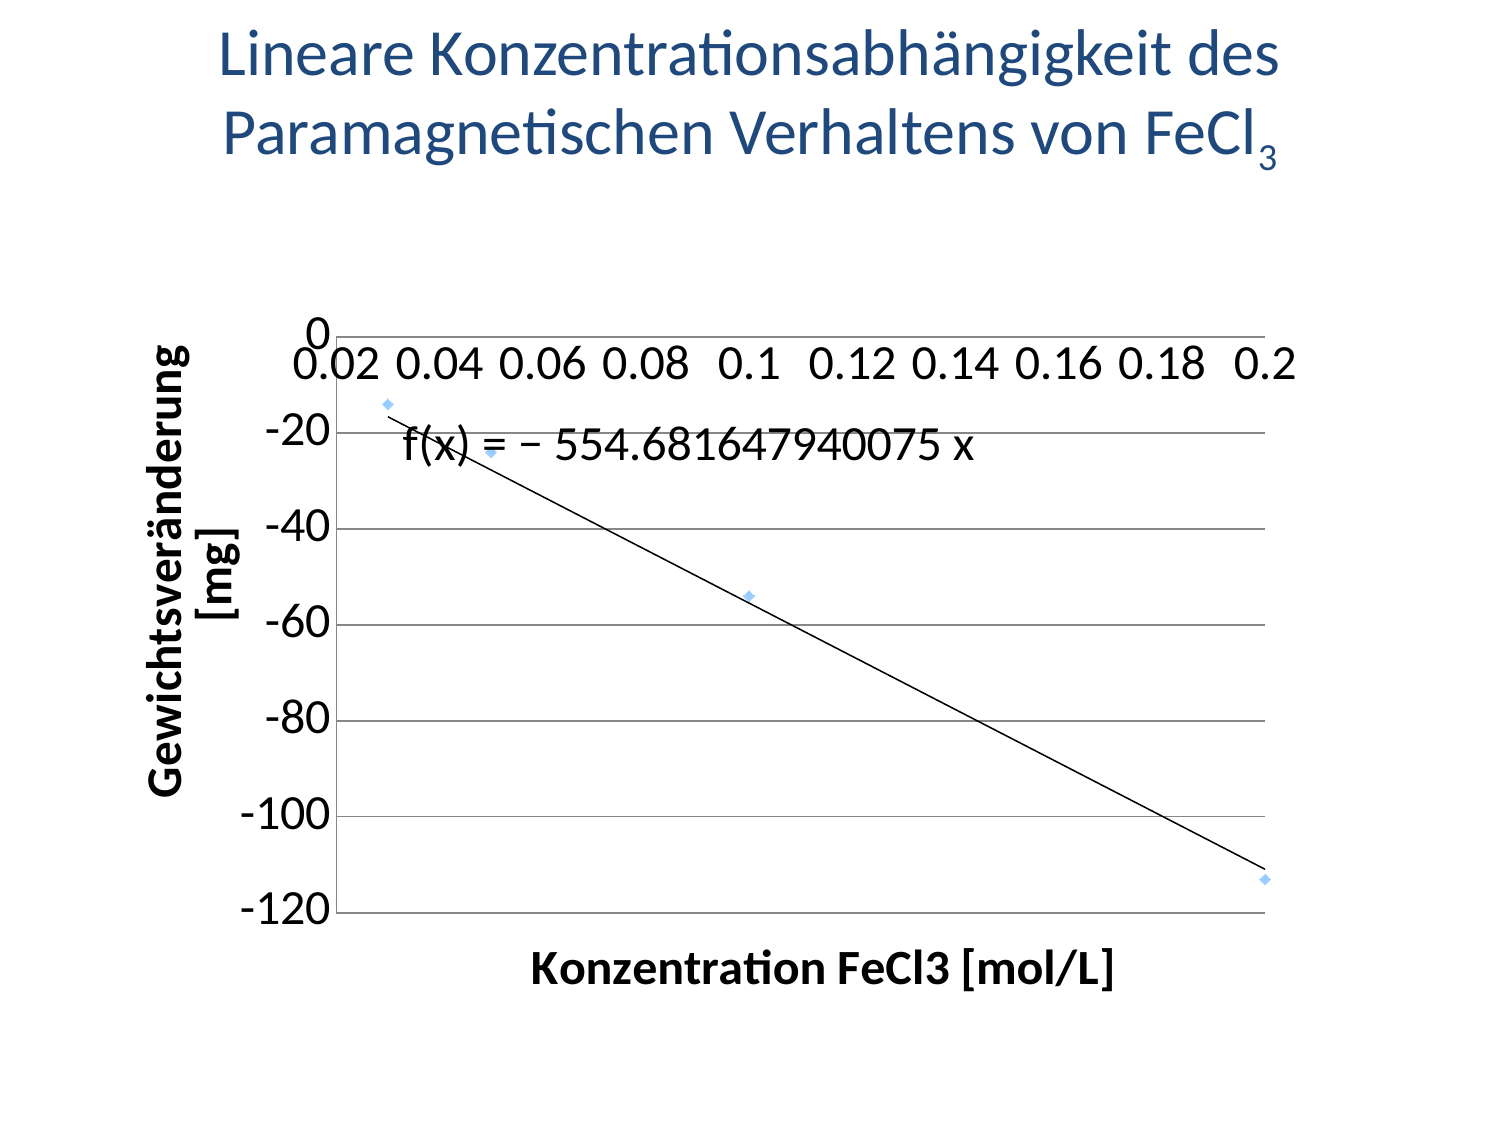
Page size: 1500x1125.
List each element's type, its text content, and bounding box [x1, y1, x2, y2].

chart [111, 290, 1314, 1012]
title Lineare Konzentrationsabhängigkeit des Paramagnetischen Verhaltens von FeCl3 [0, 0, 1500, 188]
